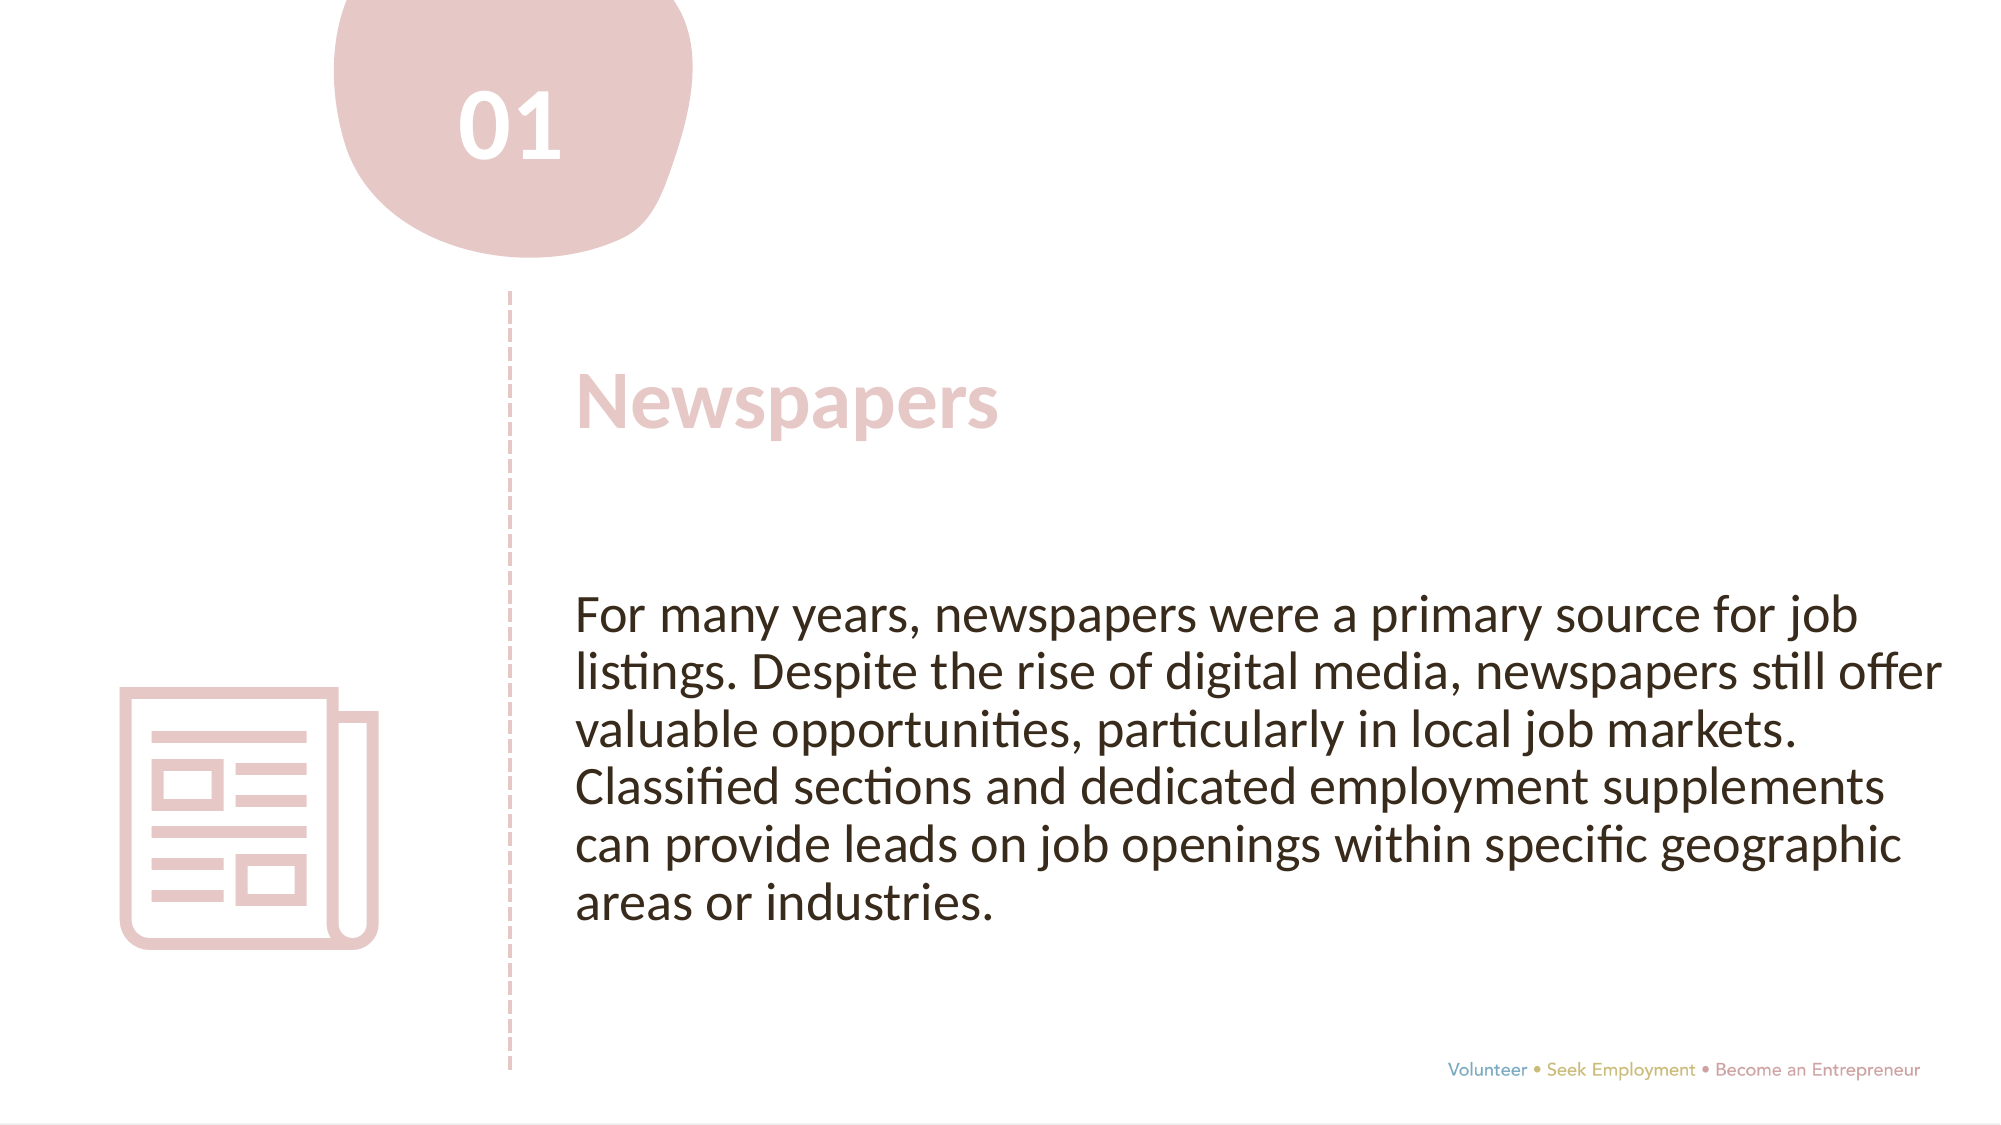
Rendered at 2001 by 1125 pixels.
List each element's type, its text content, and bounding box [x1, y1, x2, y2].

text_box 01 [443, 62, 634, 203]
text_box [333, 0, 693, 258]
text_box Newspapers [560, 354, 1840, 499]
picture [1418, 1046, 1971, 1103]
text_box For many years, newspapers were a primary source for job listings. Despite the rise of digital media, newspapers still offer valuable opportunities, particularly in local job markets. Classified sections and dedicated employment supplements can provide leads on job openings within specific geographic areas or industries. [560, 578, 1969, 907]
picture [58, 625, 440, 1007]
